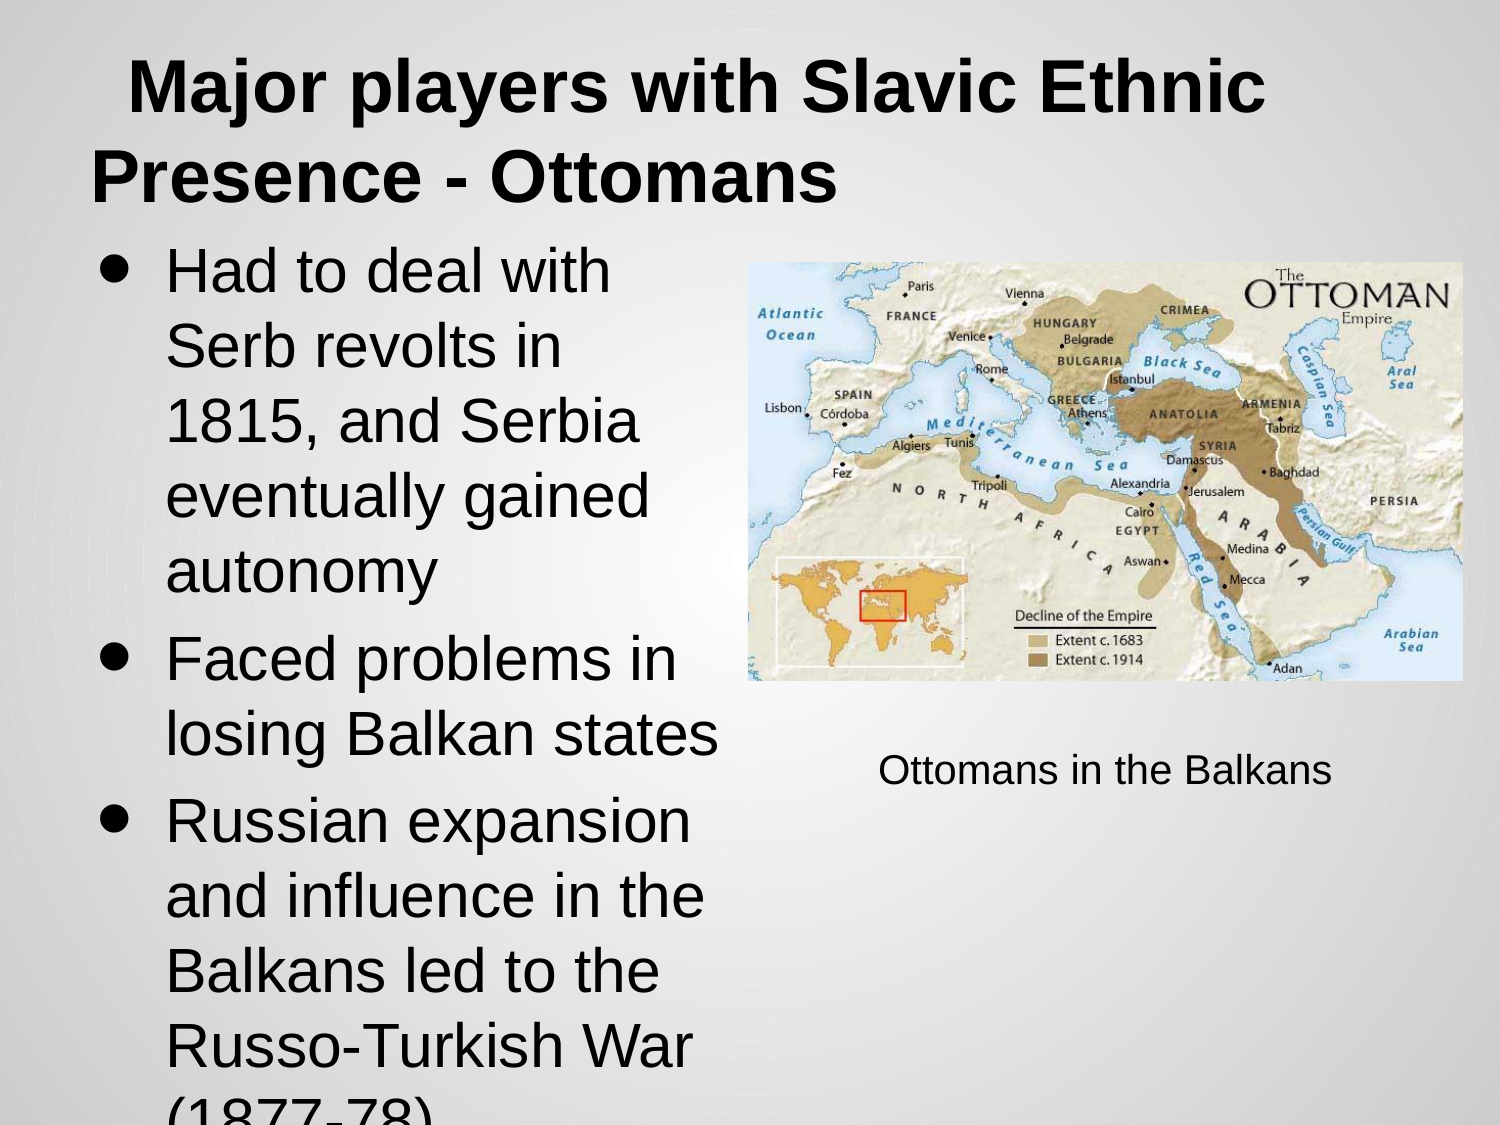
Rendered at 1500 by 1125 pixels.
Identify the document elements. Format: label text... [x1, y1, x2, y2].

text_box Ottomans in the Balkans [835, 727, 1376, 843]
text_box [747, 262, 1463, 681]
list Had to deal with Serb revolts in 1815, and Serbia eventually gained autonomy Faced problems in losing Balkan states Russian expansion and influence in the Balkans led to the Russo-Turkish War (1877-78) [75, 215, 748, 1031]
title Major players with Slavic Ethnic Presence - Ottomans [75, 45, 1425, 233]
